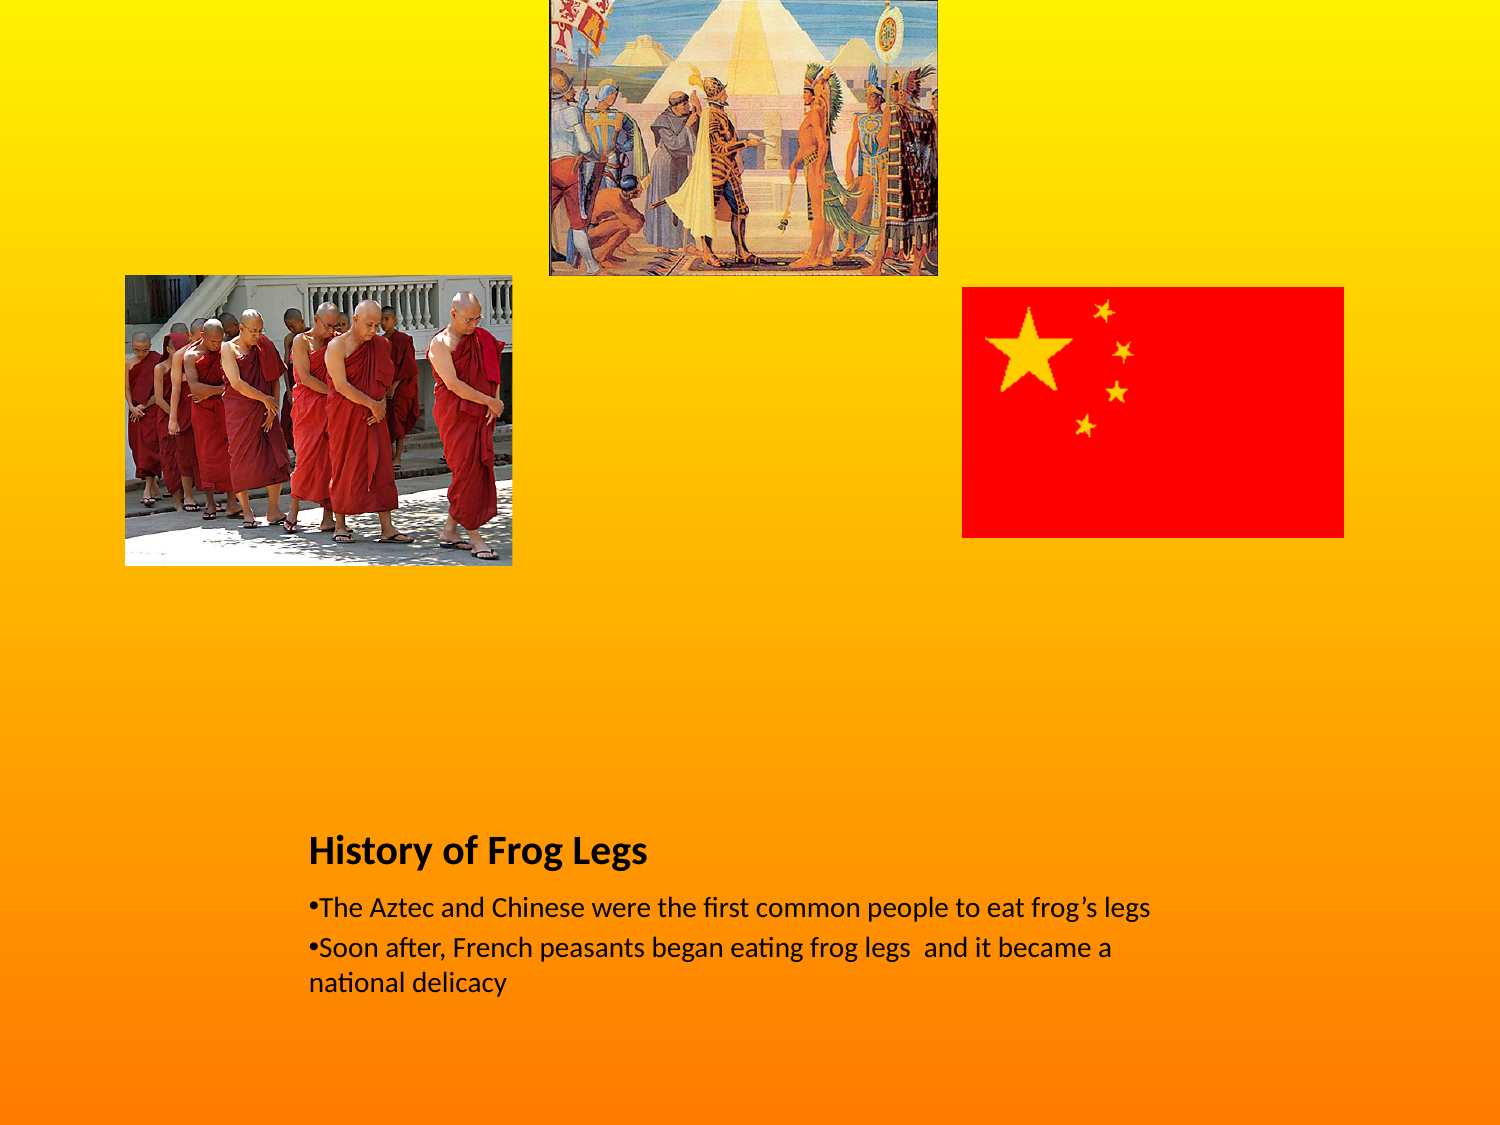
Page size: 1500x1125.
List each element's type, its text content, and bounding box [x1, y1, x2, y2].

list The Aztec and Chinese were the first common people to eat frog’s legs Soon after, French peasants began eating frog legs and it became a national delicacy [294, 880, 1194, 1013]
picture [962, 287, 1344, 538]
picture [124, 274, 513, 566]
title History of Frog Legs [294, 787, 1194, 880]
picture [549, 0, 938, 276]
